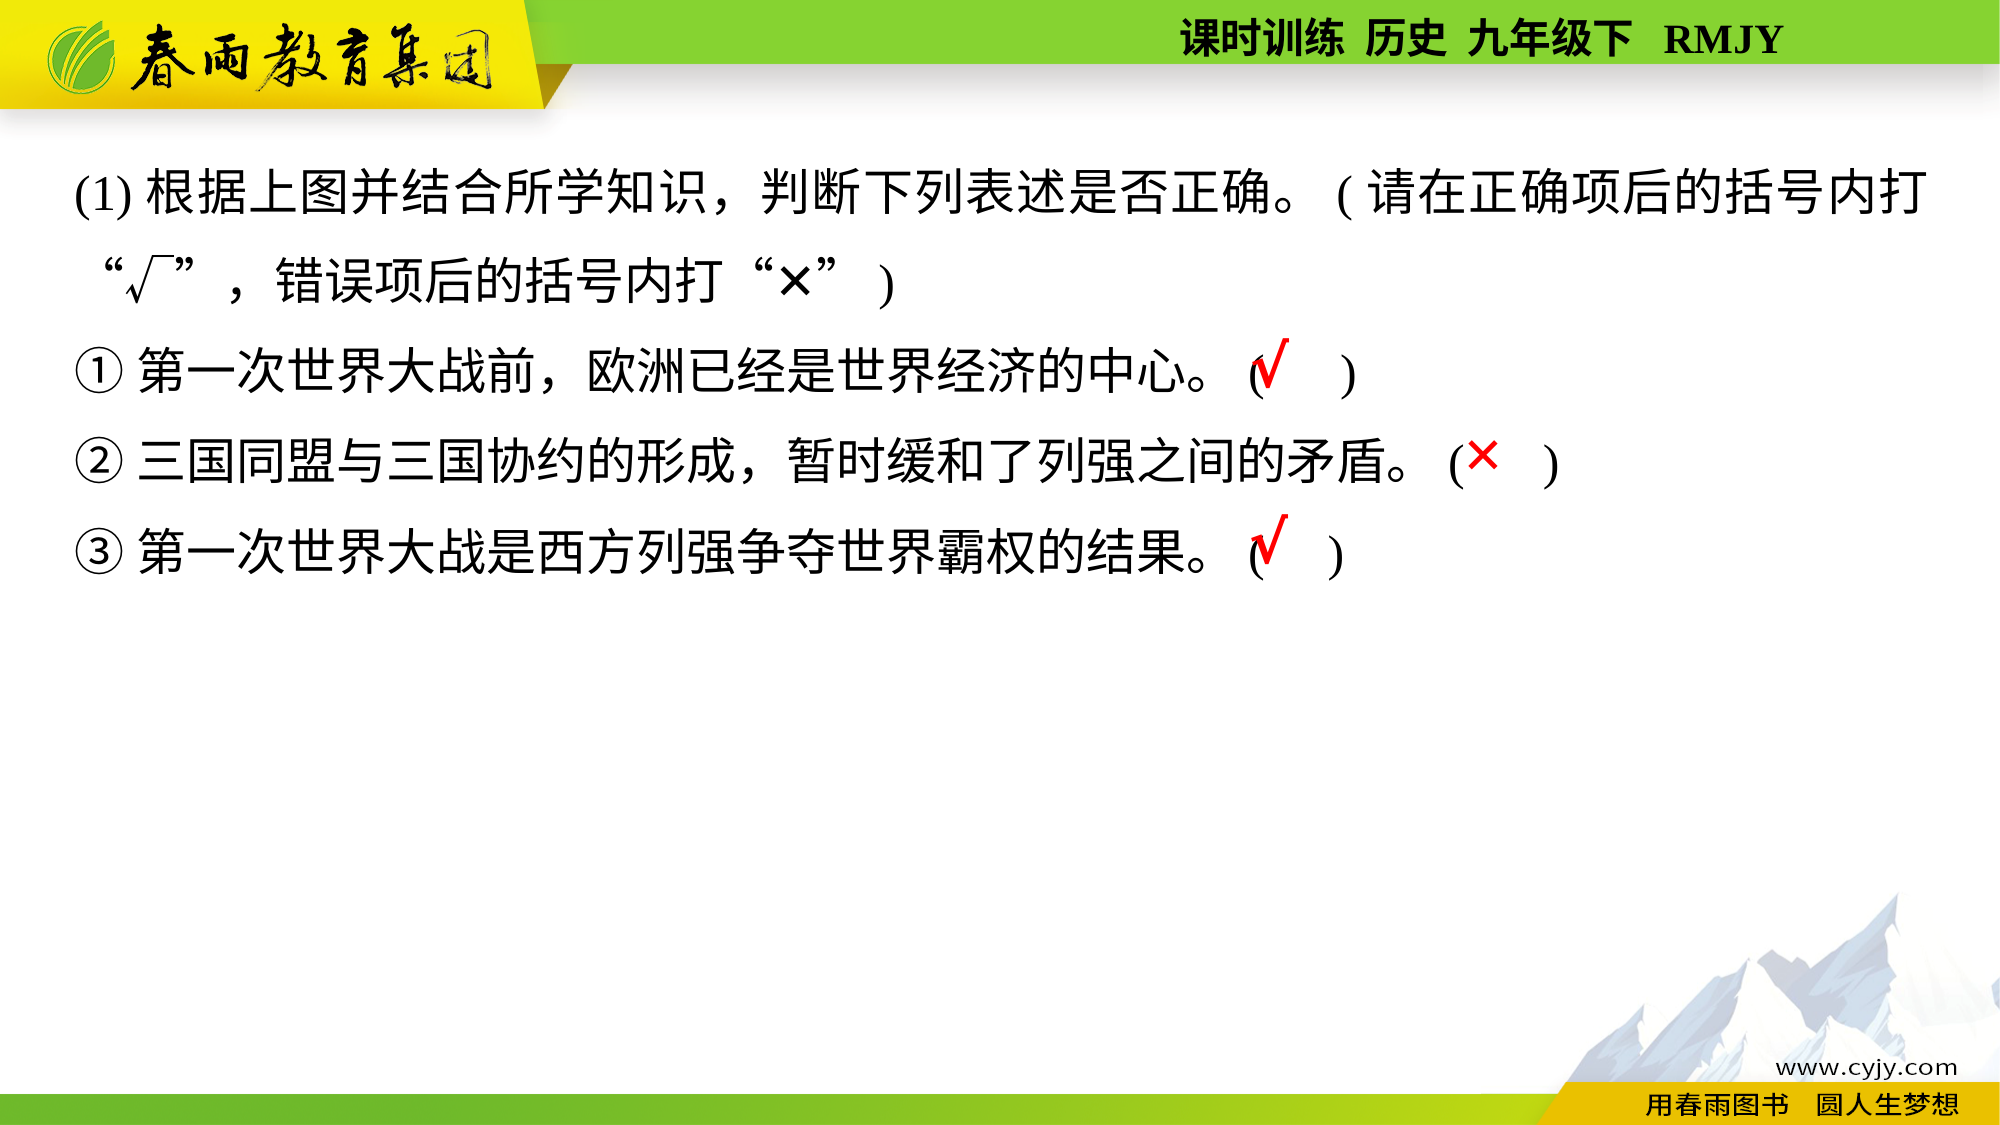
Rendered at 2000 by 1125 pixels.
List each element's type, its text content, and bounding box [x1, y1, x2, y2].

list (1)根据上图并结合所学知识，判断下列表述是否正确。(请在正确项后的括号内打“√”，错误项后的括号内打“✕”) ①第一次世界大战前，欧洲已经是世界经济的中心。( ) ②三国同盟与三国协约的形成，暂时缓和了列强之间的矛盾。( ) ③第一次世界大战是西方列强争夺世界霸权的结果。( ) [59, 122, 1944, 592]
text_box √ [1236, 322, 1305, 407]
text_box √ [1234, 497, 1304, 583]
text_box ✕ [1447, 415, 1519, 491]
picture [0, 0, 2000, 1125]
